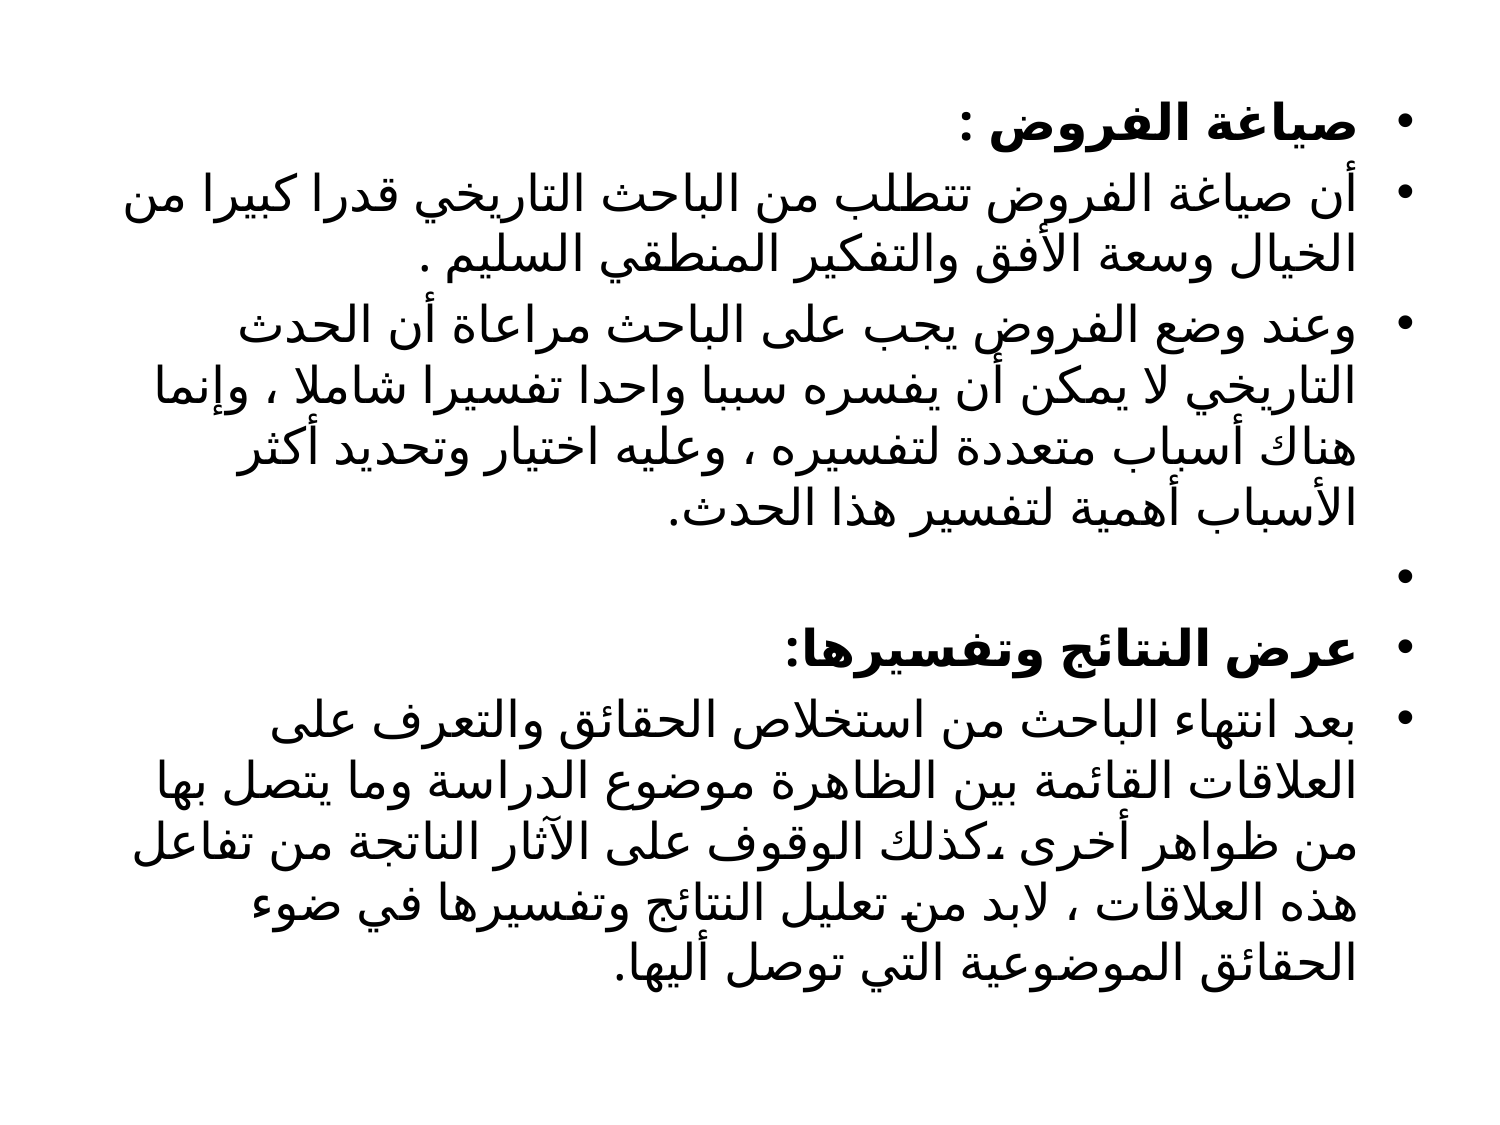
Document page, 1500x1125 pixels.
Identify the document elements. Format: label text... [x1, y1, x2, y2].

list صياغة الفروض : أن صياغة الفروض تتطلب من الباحث التاريخي قدرا كبيرا من الخيال وسعة الأفق والتفكير المنطقي السليم . وعند وضع الفروض يجب على الباحث مراعاة أن الحدث التاريخي لا يمكن أن يفسره سببا واحدا تفسيرا شاملا ، وإنما هناك أسباب متعددة لتفسيره ، وعليه اختيار وتحديد أكثر الأسباب أهمية لتفسير هذا الحدث. عرض النتائج وتفسيرها: بعد انتهاء الباحث من استخلاص الحقائق والتعرف على العلاقات القائمة بين الظاهرة موضوع الدراسة وما يتصل بها من ظواهر أخرى ،كذلك الوقوف على الآثار الناتجة من تفاعل هذه العلاقات ، لابد من تعليل النتائج وتفسيرها في ضوء الحقائق الموضوعية التي توصل أليها. [75, 82, 1425, 1005]
